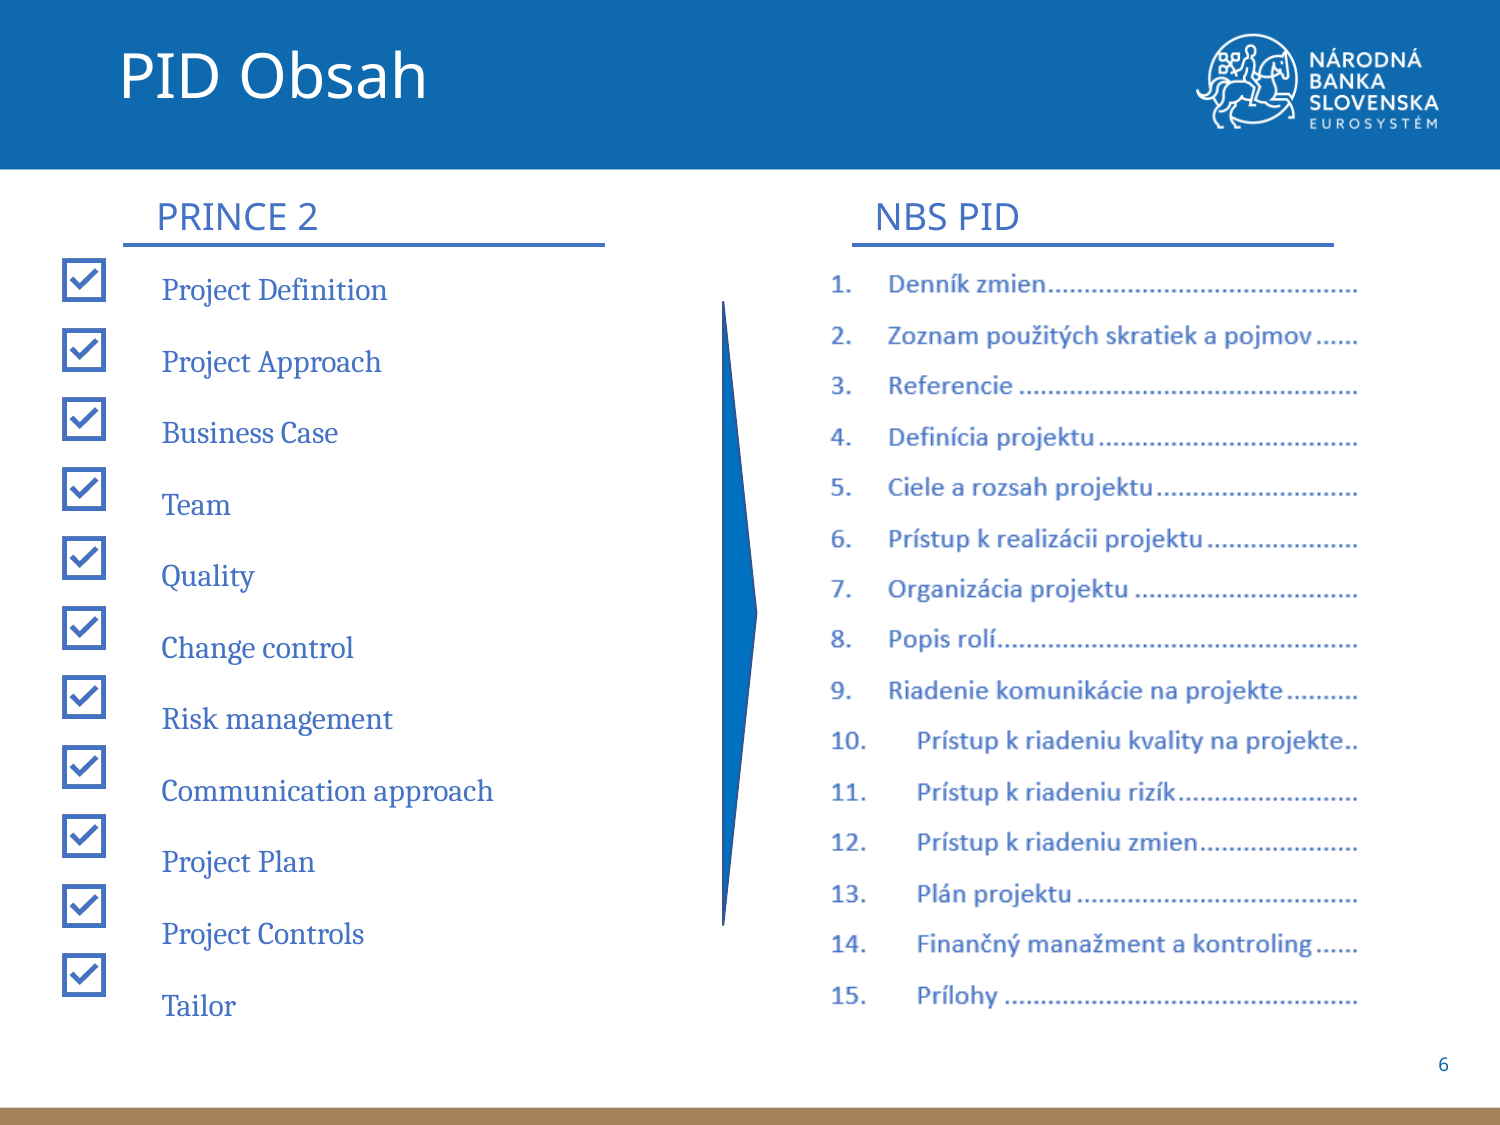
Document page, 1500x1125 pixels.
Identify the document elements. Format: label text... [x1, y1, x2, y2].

list PID Obsah [103, 37, 1171, 150]
slide_number 6 [1281, 1045, 1464, 1106]
picture [0, 0, 1500, 1125]
text_box NBS PID [859, 185, 1036, 243]
text_box [722, 301, 758, 926]
list Project Definition Project Approach Business Case Team Quality Change control Risk management Communication approach Project Plan Project Controls Tailor [146, 242, 717, 1039]
text_box PRINCE 2 [141, 185, 335, 243]
